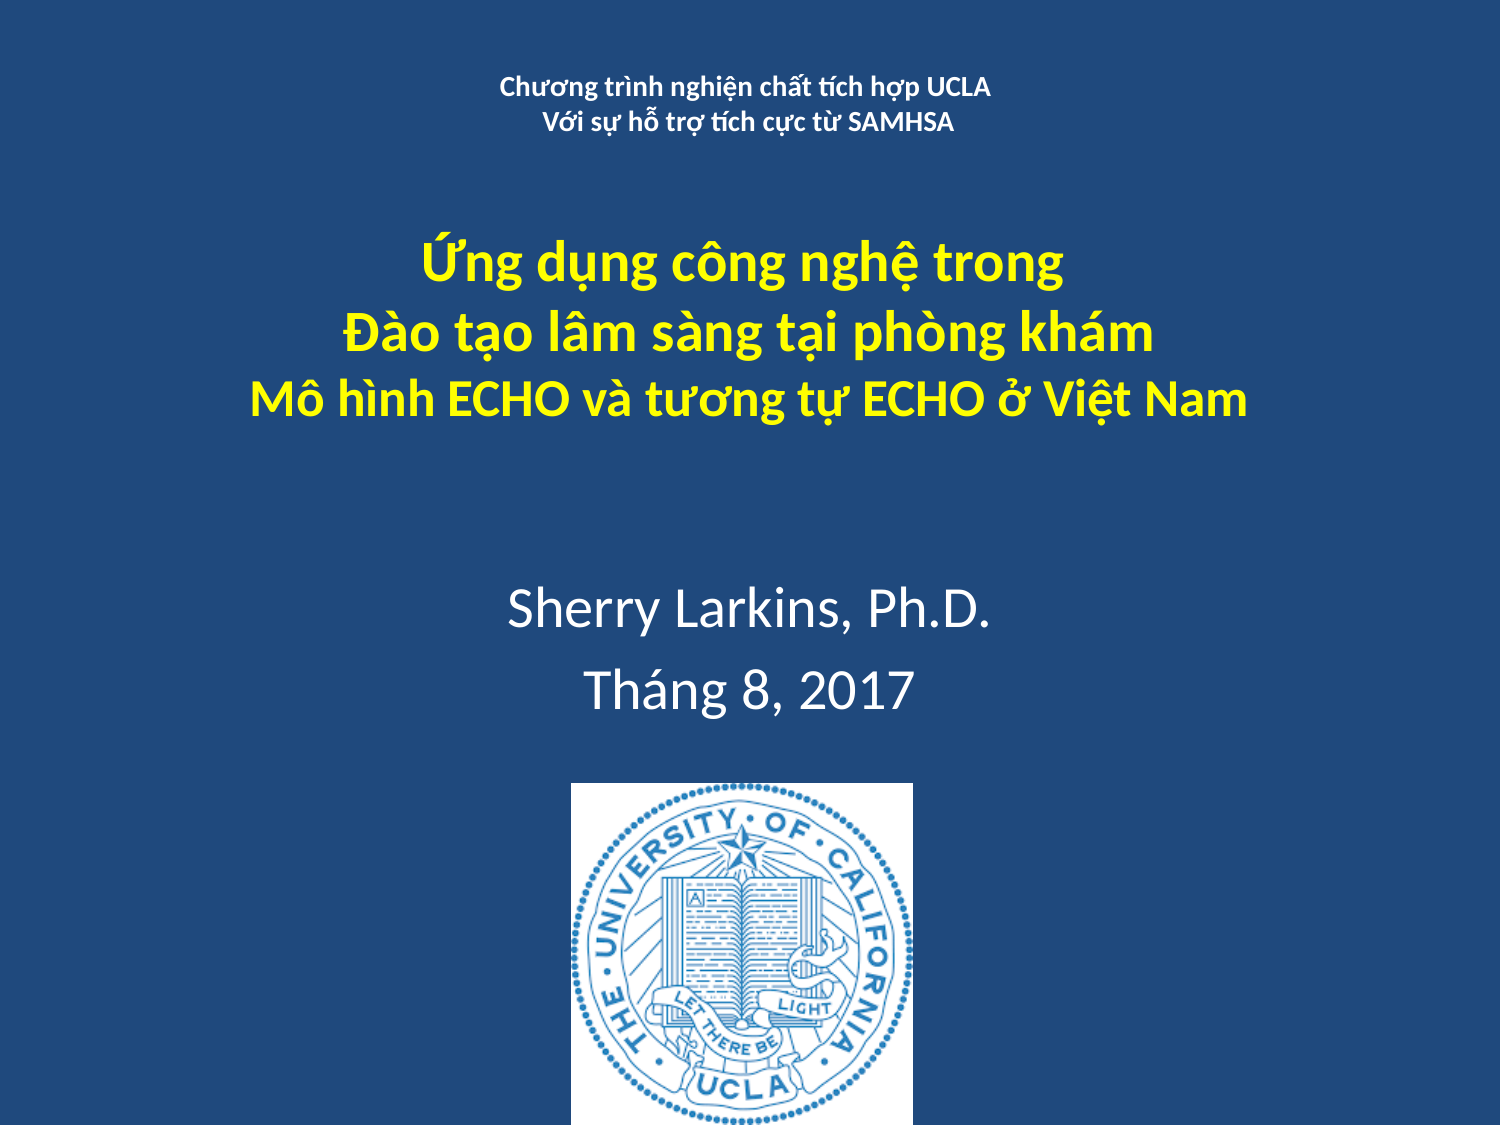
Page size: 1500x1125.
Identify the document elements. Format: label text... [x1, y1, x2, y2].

text_box Chương trình nghiện chất tích hợp UCLA Với sự hỗ trợ tích cực từ SAMHSA [0, 60, 1499, 146]
subtitle Sherry Larkins, Ph.D. Tháng 8, 2017 [0, 562, 1500, 763]
picture [570, 783, 913, 1125]
title Ứng dụng công nghệ trong Đào tạo lâm sàng tại phòng khám Mô hình ECHO và tương tự ECHO ở Việt Nam [0, 213, 1500, 507]
